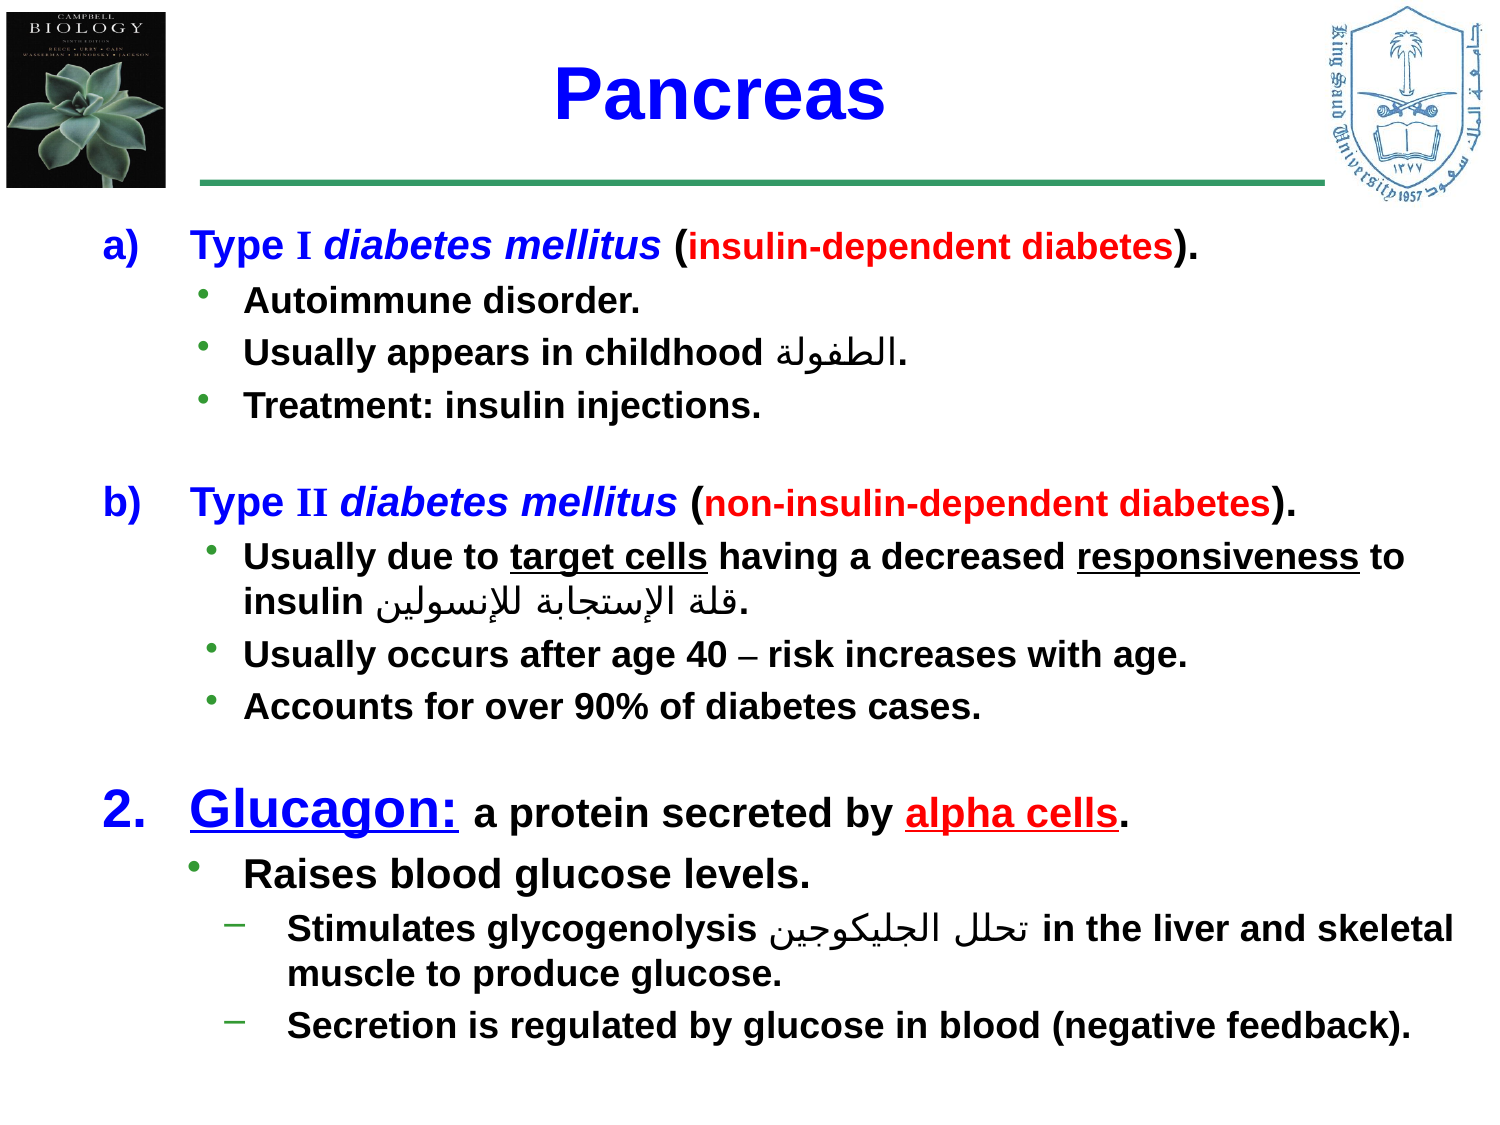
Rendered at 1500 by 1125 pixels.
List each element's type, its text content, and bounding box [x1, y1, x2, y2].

list Type I diabetes mellitus (insulin-dependent diabetes). Autoimmune disorder. Usually appears in childhood الطفولة. Treatment: insulin injections. Type II diabetes mellitus (non-insulin-dependent diabetes). Usually due to target cells having a decreased responsiveness to insulin قلة الإستجابة للإنسولين. Usually occurs after age 40 – risk increases with age. Accounts for over 90% of diabetes cases. Glucagon: a protein secreted by alpha cells. Raises blood glucose levels. Stimulates glycogenolysis تحلل الجليكوجين in the liver and skeletal muscle to produce glucose. Secretion is regulated by glucose in blood (negative feedback). [12, 214, 1488, 1054]
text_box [5, 0, 1488, 209]
